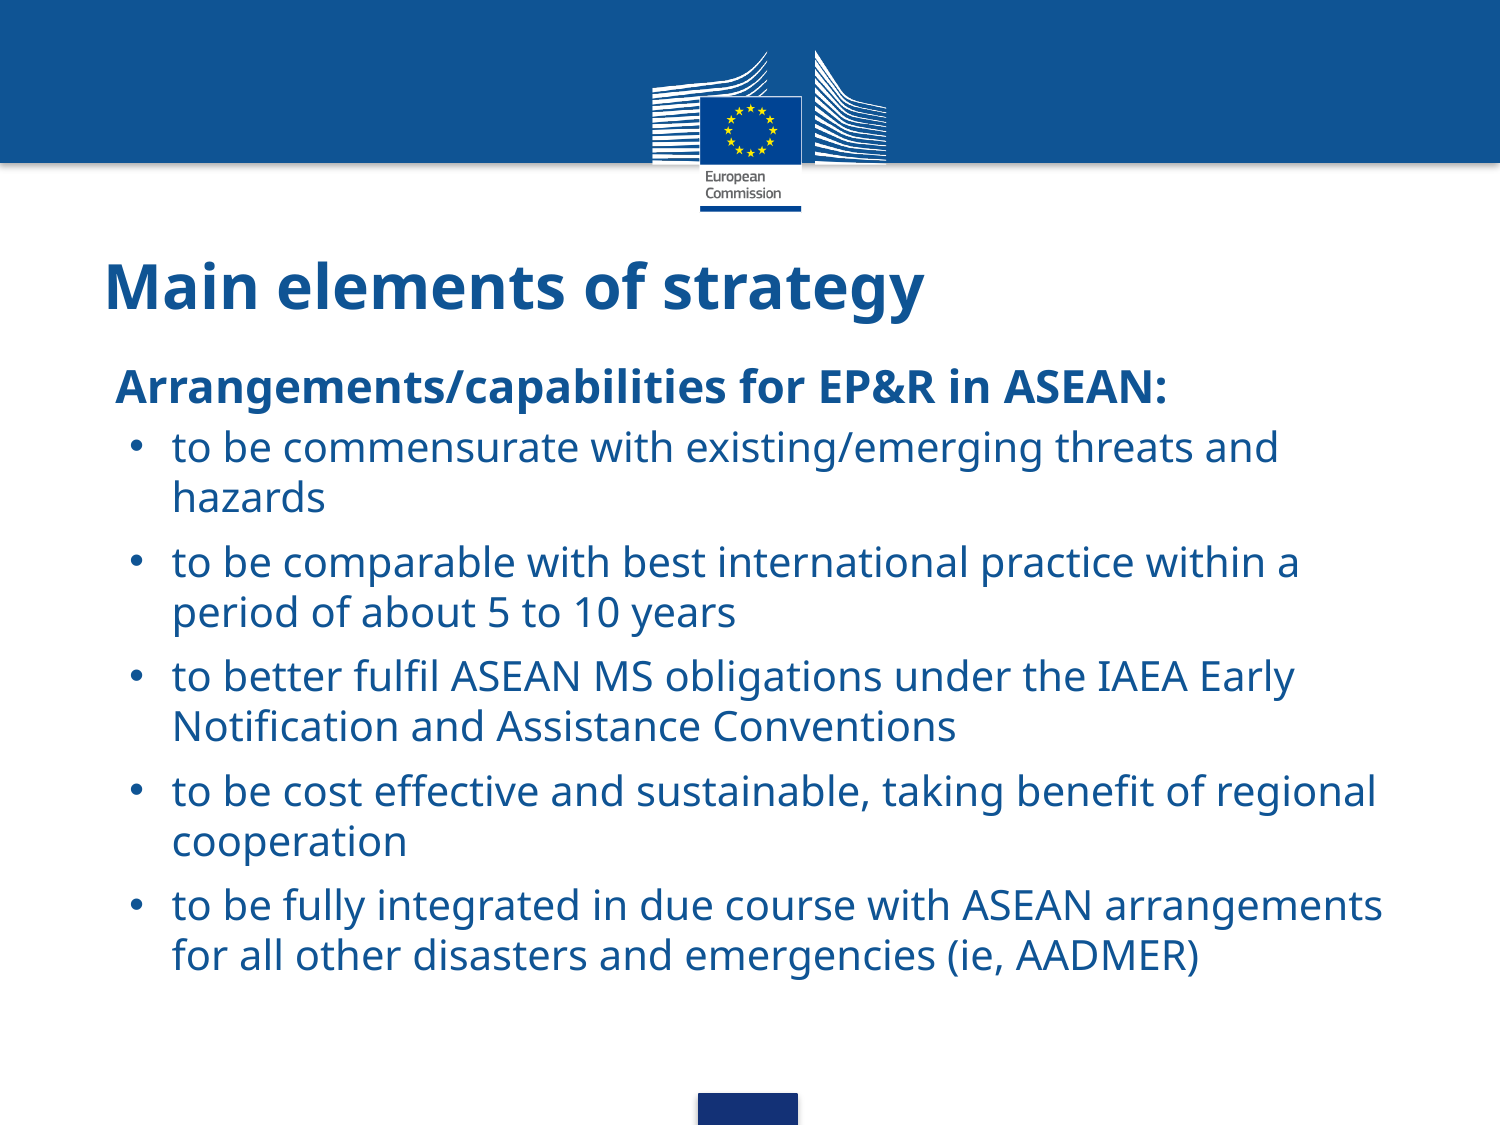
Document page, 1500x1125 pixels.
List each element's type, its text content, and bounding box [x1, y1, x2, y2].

title Main elements of strategy [88, 207, 1439, 362]
list Arrangements/capabilities for EP&R in ASEAN: to be commensurate with existing/emerging threats and hazards to be comparable with best international practice within a period of about 5 to 10 years to better fulfil ASEAN MS obligations under the IAEA Early Notification and Assistance Conventions to be cost effective and sustainable, taking benefit of regional cooperation to be fully integrated in due course with ASEAN arrangements for all other disasters and emergencies (ie, AADMER) [100, 349, 1451, 947]
